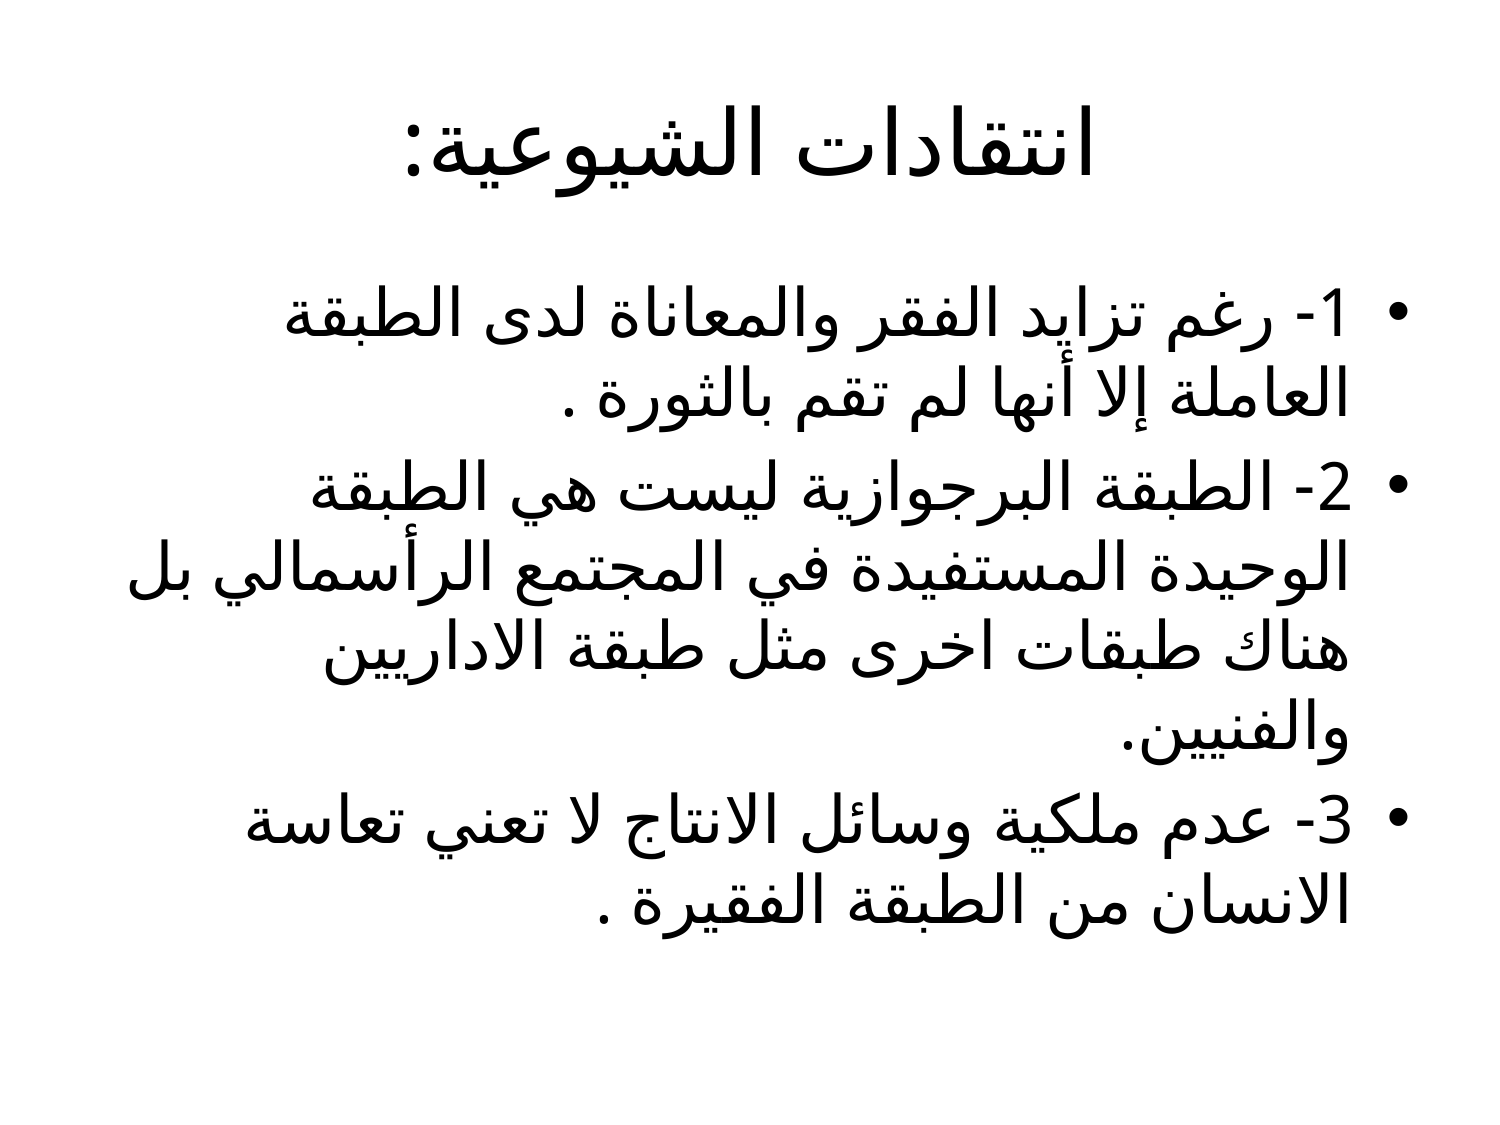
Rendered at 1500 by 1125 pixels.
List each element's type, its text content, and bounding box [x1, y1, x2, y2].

list 1- رغم تزايد الفقر والمعاناة لدى الطبقة العاملة إلا أنها لم تقم بالثورة . 2- الطبقة البرجوازية ليست هي الطبقة الوحيدة المستفيدة في المجتمع الرأسمالي بل هناك طبقات اخرى مثل طبقة الاداريين والفنيين. 3- عدم ملكية وسائل الانتاج لا تعني تعاسة الانسان من الطبقة الفقيرة . [75, 262, 1425, 1005]
title انتقادات الشيوعية: [75, 45, 1425, 233]
